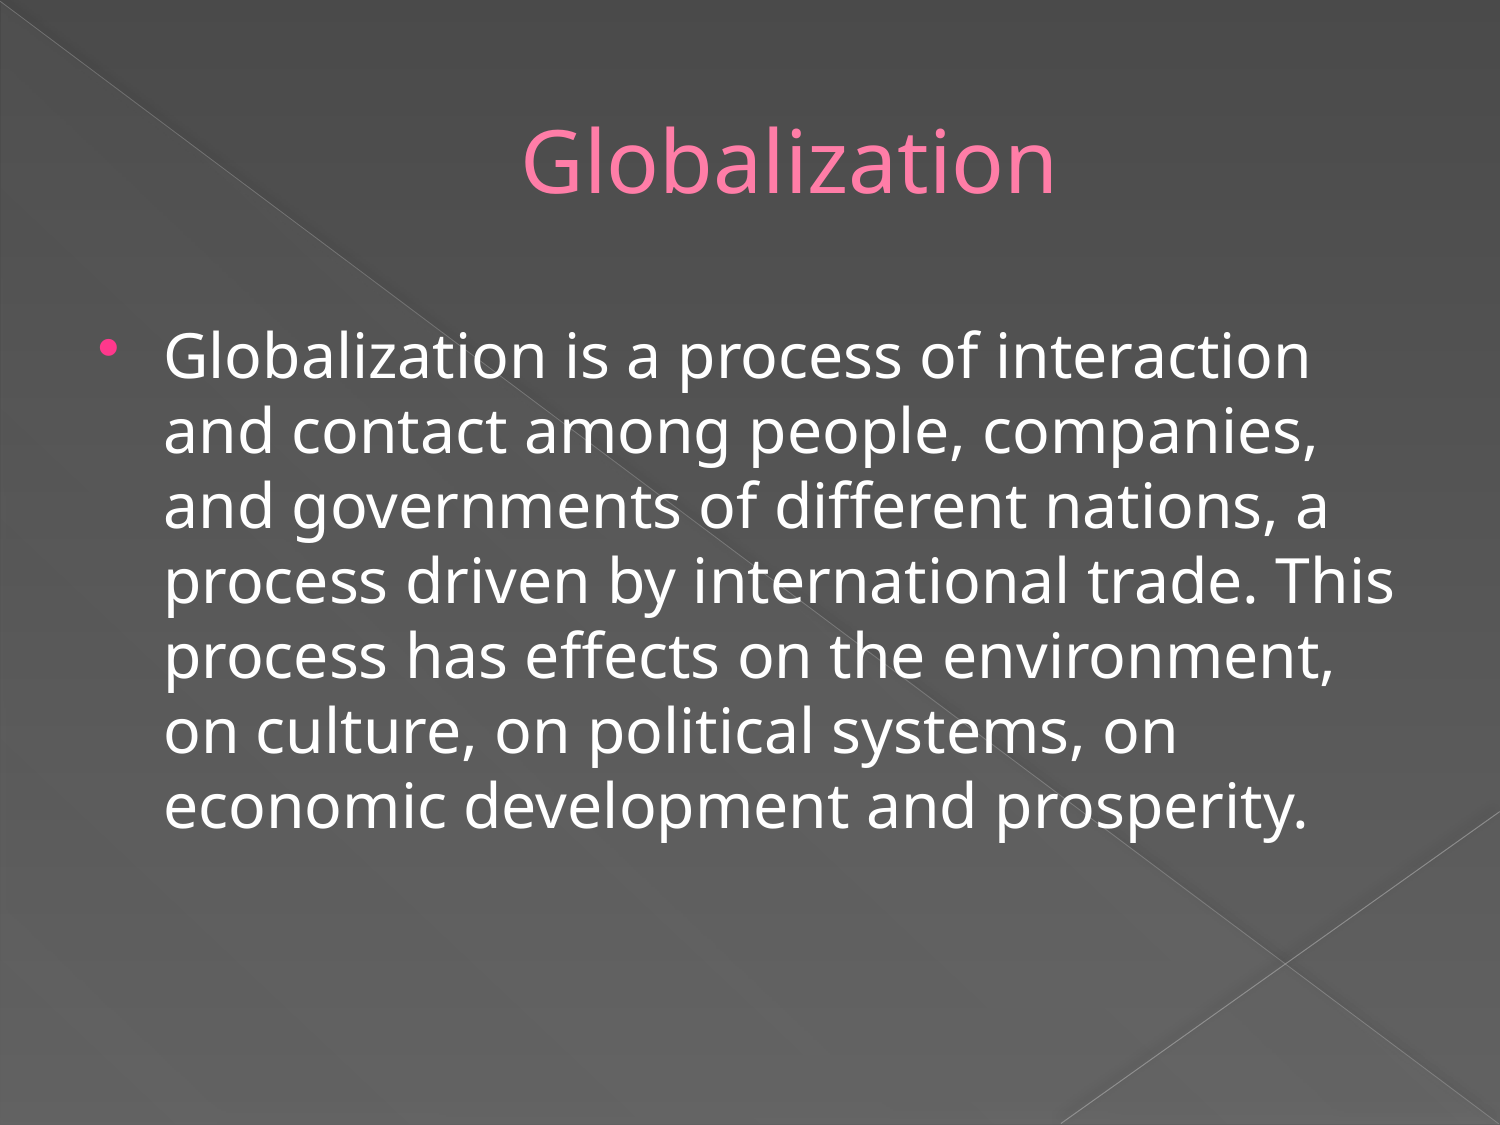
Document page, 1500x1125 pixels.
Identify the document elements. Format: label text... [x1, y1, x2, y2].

title Globalization [75, 43, 1425, 274]
list Globalization is a process of interaction and contact among people, companies, and governments of different nations, a process driven by international trade. This process has effects on the environment, on culture, on political systems, on economic development and prosperity. [75, 308, 1425, 1059]
